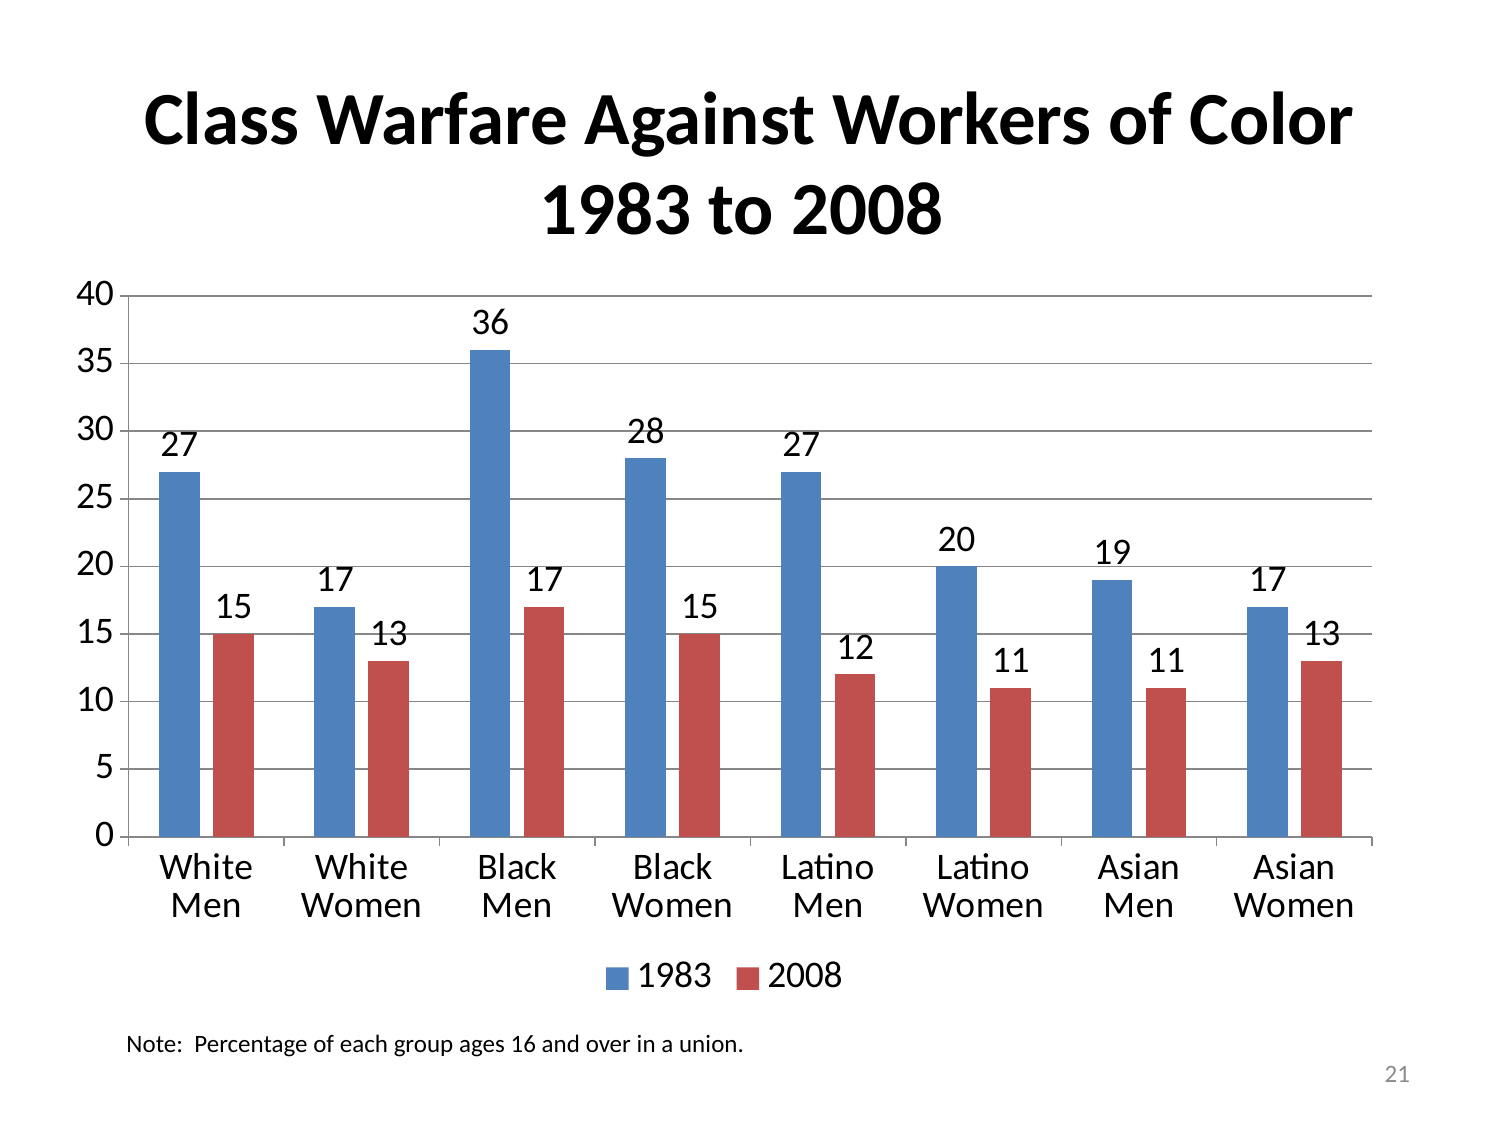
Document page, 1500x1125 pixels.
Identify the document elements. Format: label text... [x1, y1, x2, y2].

text_box Note: Percentage of each group ages 16 and over in a union. [111, 1020, 1337, 1066]
slide_number 21 [1074, 1042, 1425, 1103]
title Class Warfare Against Workers of Color 1983 to 2008 [75, 45, 1425, 275]
chart [48, 262, 1400, 1006]
